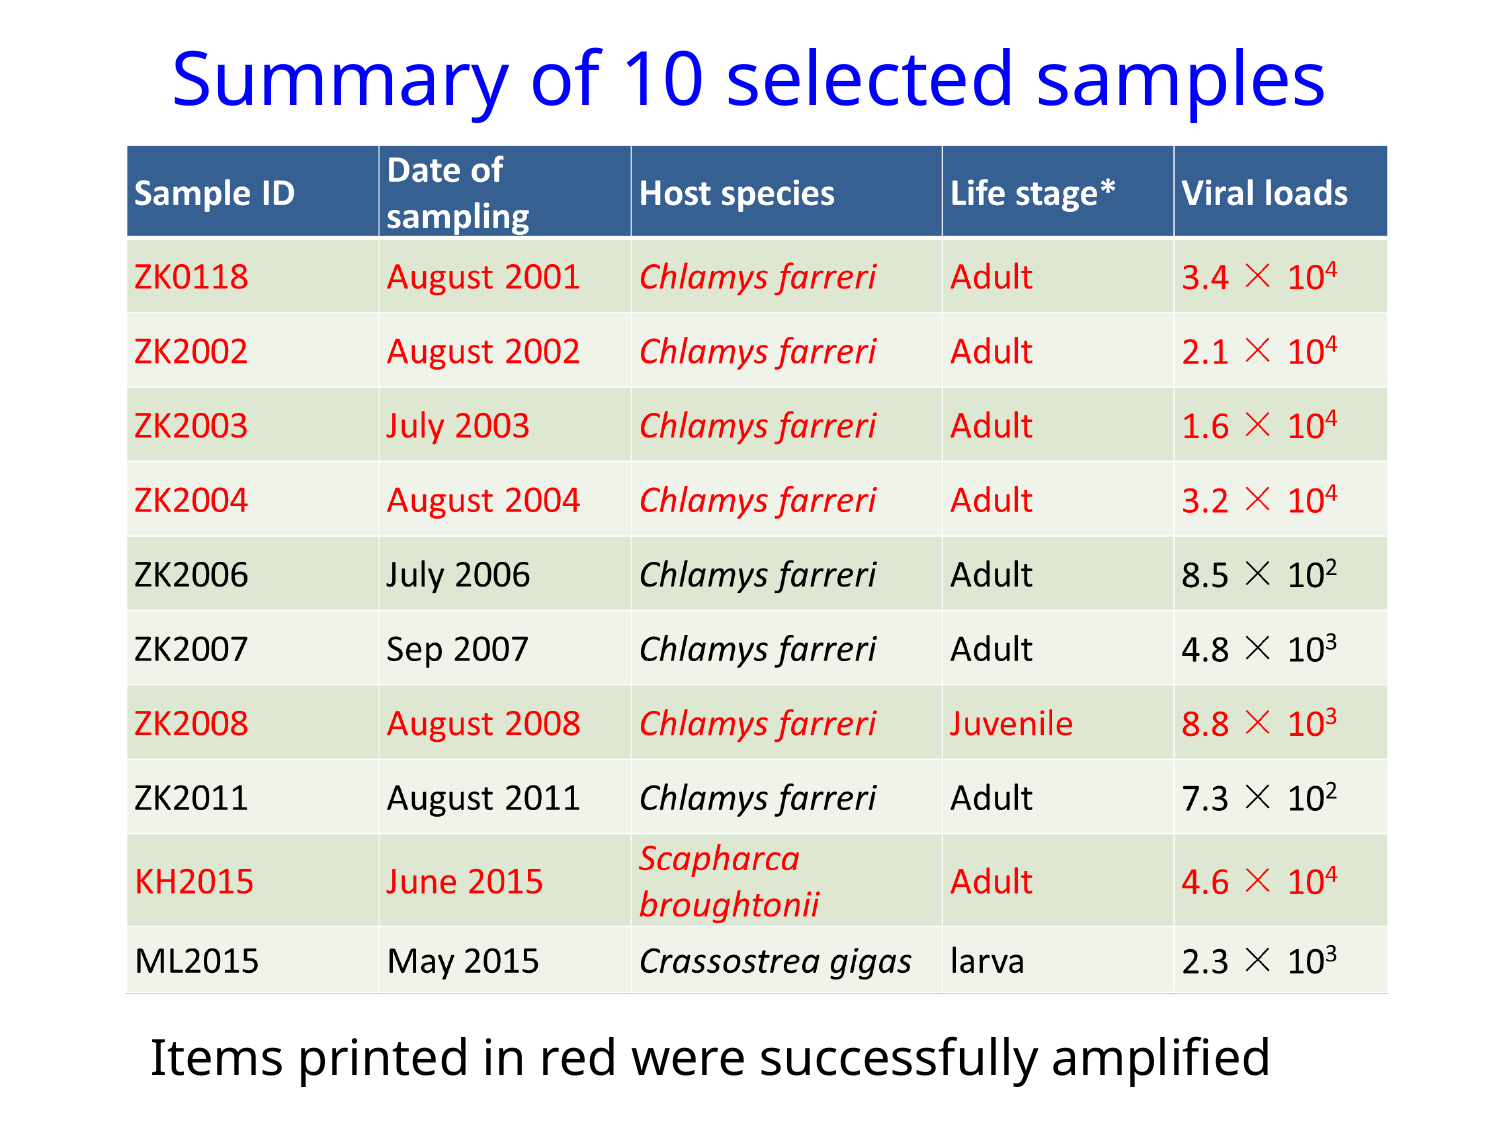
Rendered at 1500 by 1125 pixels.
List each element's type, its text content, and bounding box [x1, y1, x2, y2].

title Summary of 10 selected samples [112, 7, 1388, 126]
picture [125, 133, 1389, 1007]
text_box Items printed in red were successfully amplified [135, 1018, 1435, 1093]
